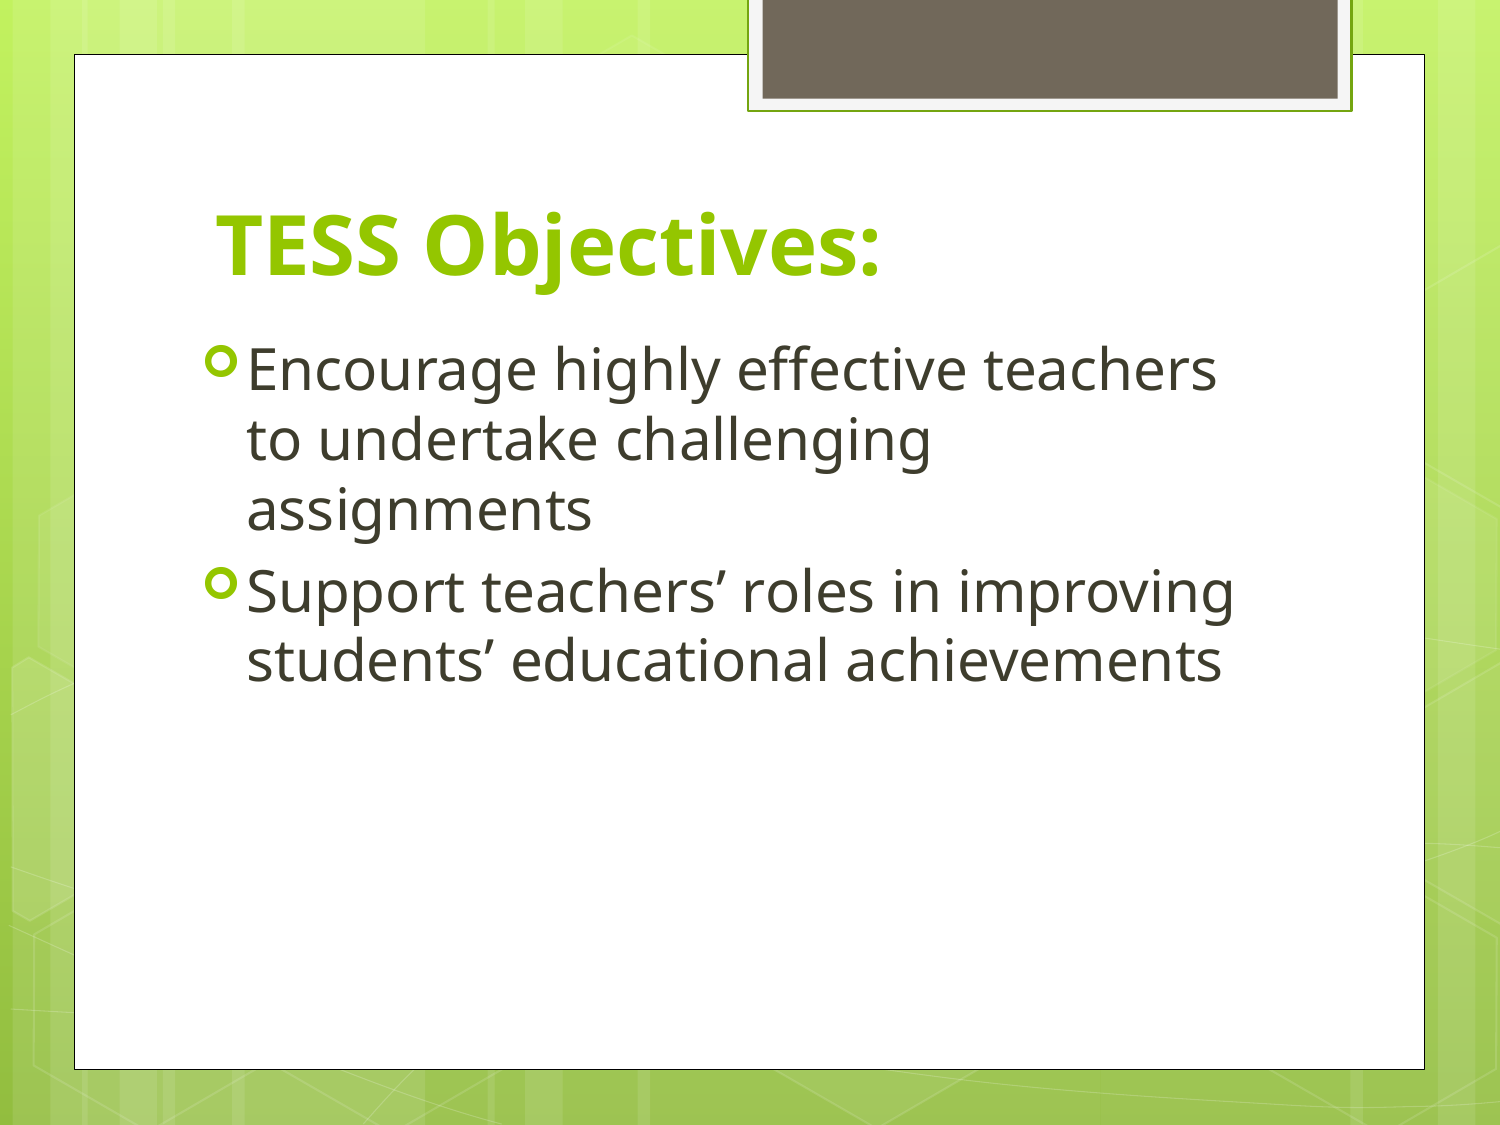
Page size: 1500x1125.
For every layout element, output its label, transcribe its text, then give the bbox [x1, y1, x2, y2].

title TESS Objectives: [200, 112, 1353, 300]
list Encourage highly effective teachers to undertake challenging assignments Support teachers’ roles in improving students’ educational achievements [174, 324, 1287, 901]
